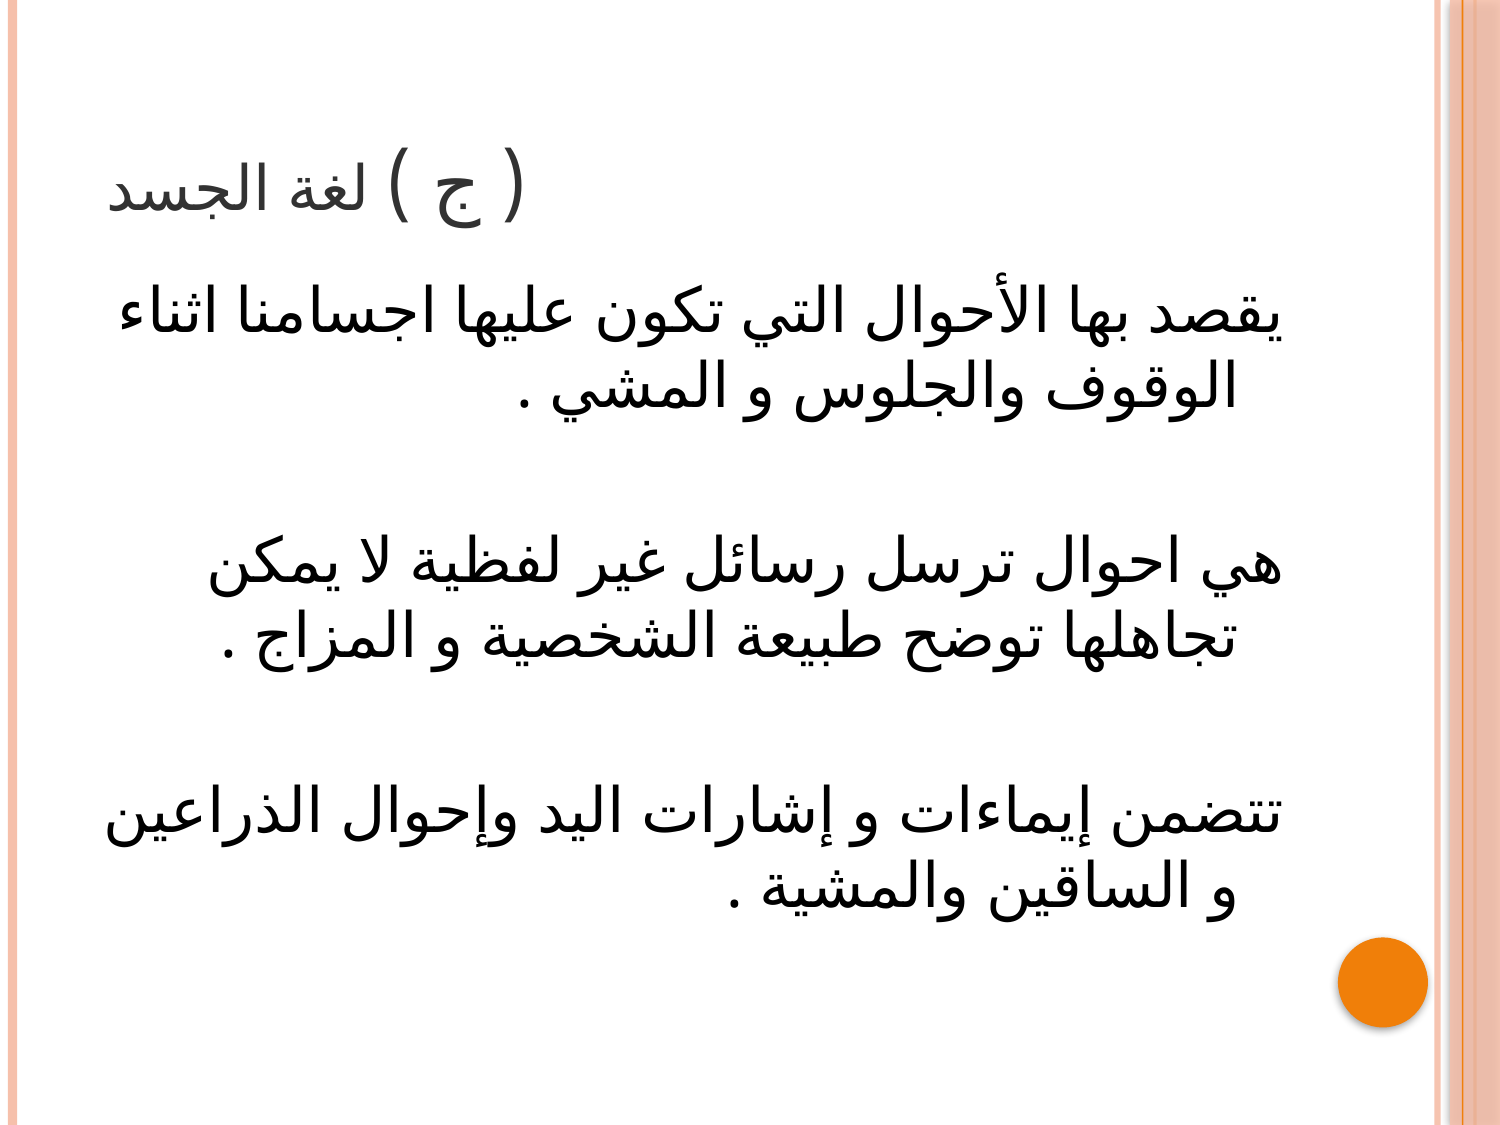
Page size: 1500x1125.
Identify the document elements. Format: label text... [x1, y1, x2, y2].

list يقصد بها الأحوال التي تكون عليها اجسامنا اثناء الوقوف والجلوس و المشي . هي احوال ترسل رسائل غير لفظية لا يمكن تجاهلها توضح طبيعة الشخصية و المزاج . تتضمن إيماءات و إشارات اليد وإحوال الذراعين و الساقين والمشية . [75, 262, 1300, 1062]
title ( ج ) لغة الجسد [75, 45, 1300, 233]
